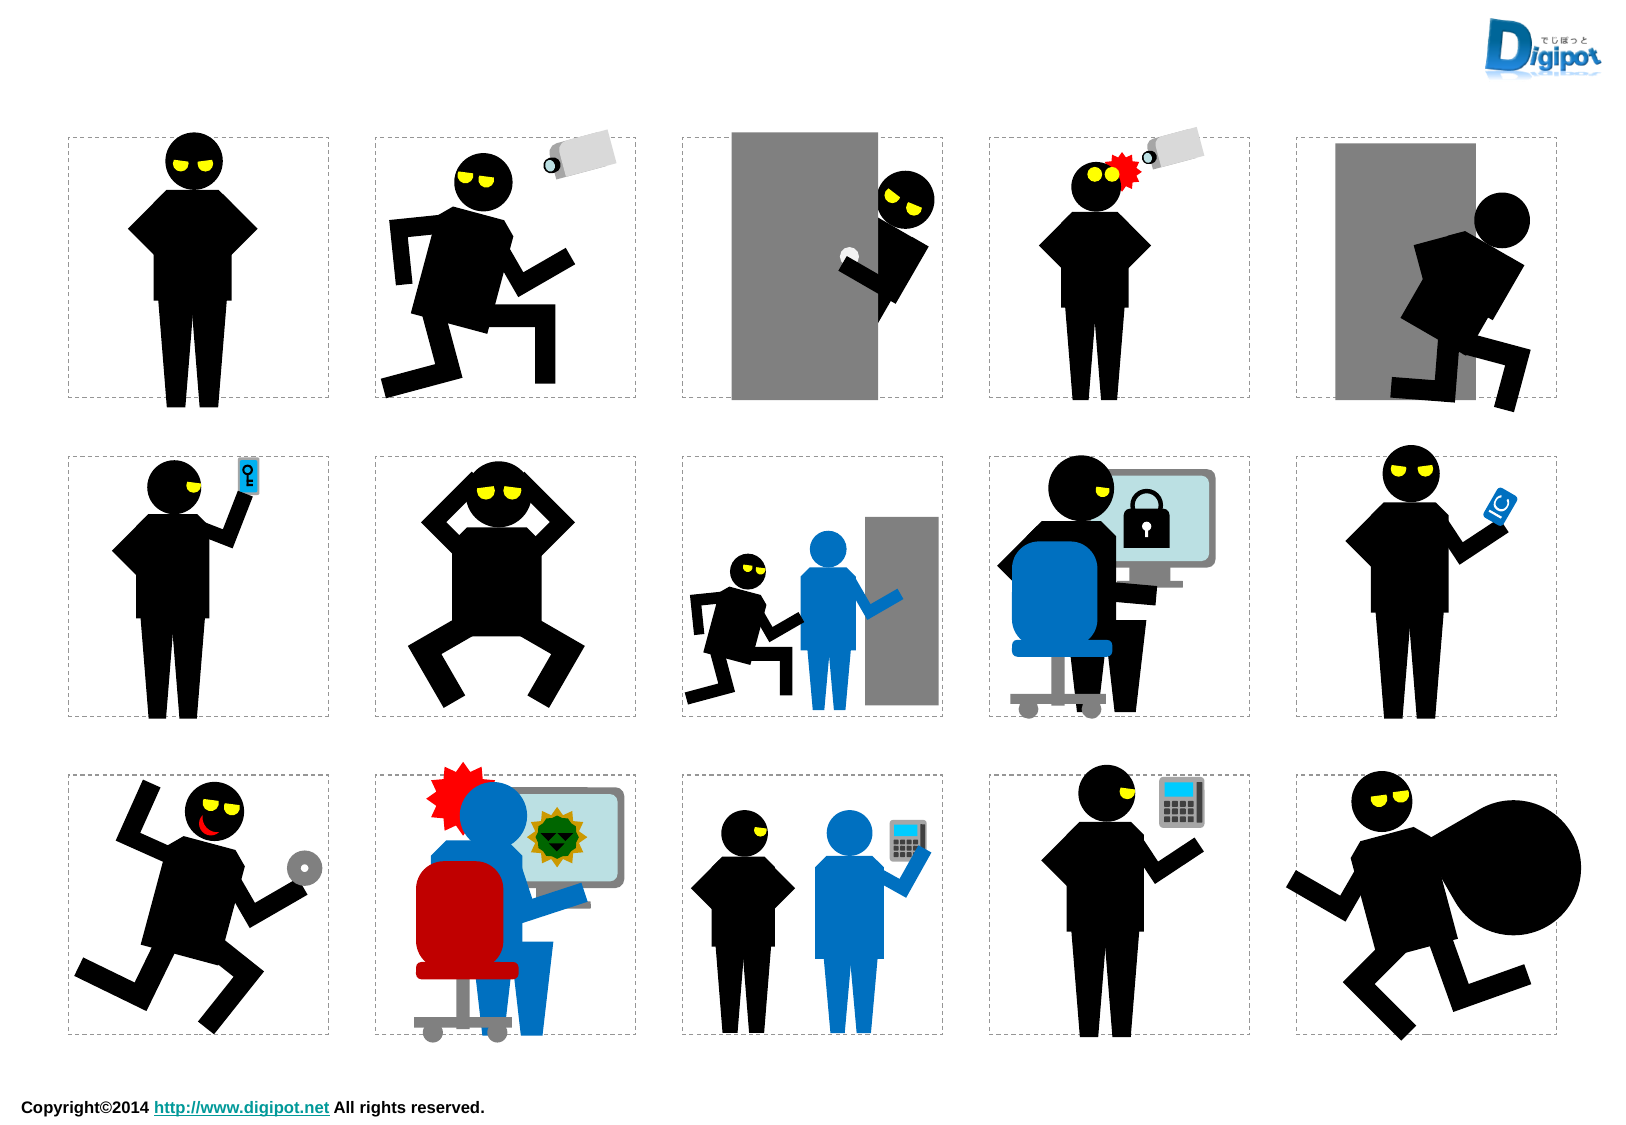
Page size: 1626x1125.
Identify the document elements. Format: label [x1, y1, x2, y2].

text_box [121, 457, 260, 719]
text_box [87, 781, 323, 1019]
text_box [731, 132, 917, 401]
text_box [1050, 764, 1205, 1038]
text_box [1298, 770, 1582, 1024]
picture [1485, 18, 1602, 82]
text_box [1355, 444, 1512, 719]
text_box [374, 135, 614, 390]
text_box [413, 761, 625, 1043]
text_box [680, 516, 939, 711]
text_box [698, 809, 927, 1034]
text_box [1335, 143, 1524, 406]
text_box [1047, 131, 1202, 401]
text_box [420, 461, 572, 696]
text_box [1008, 454, 1216, 719]
text_box [137, 132, 248, 408]
